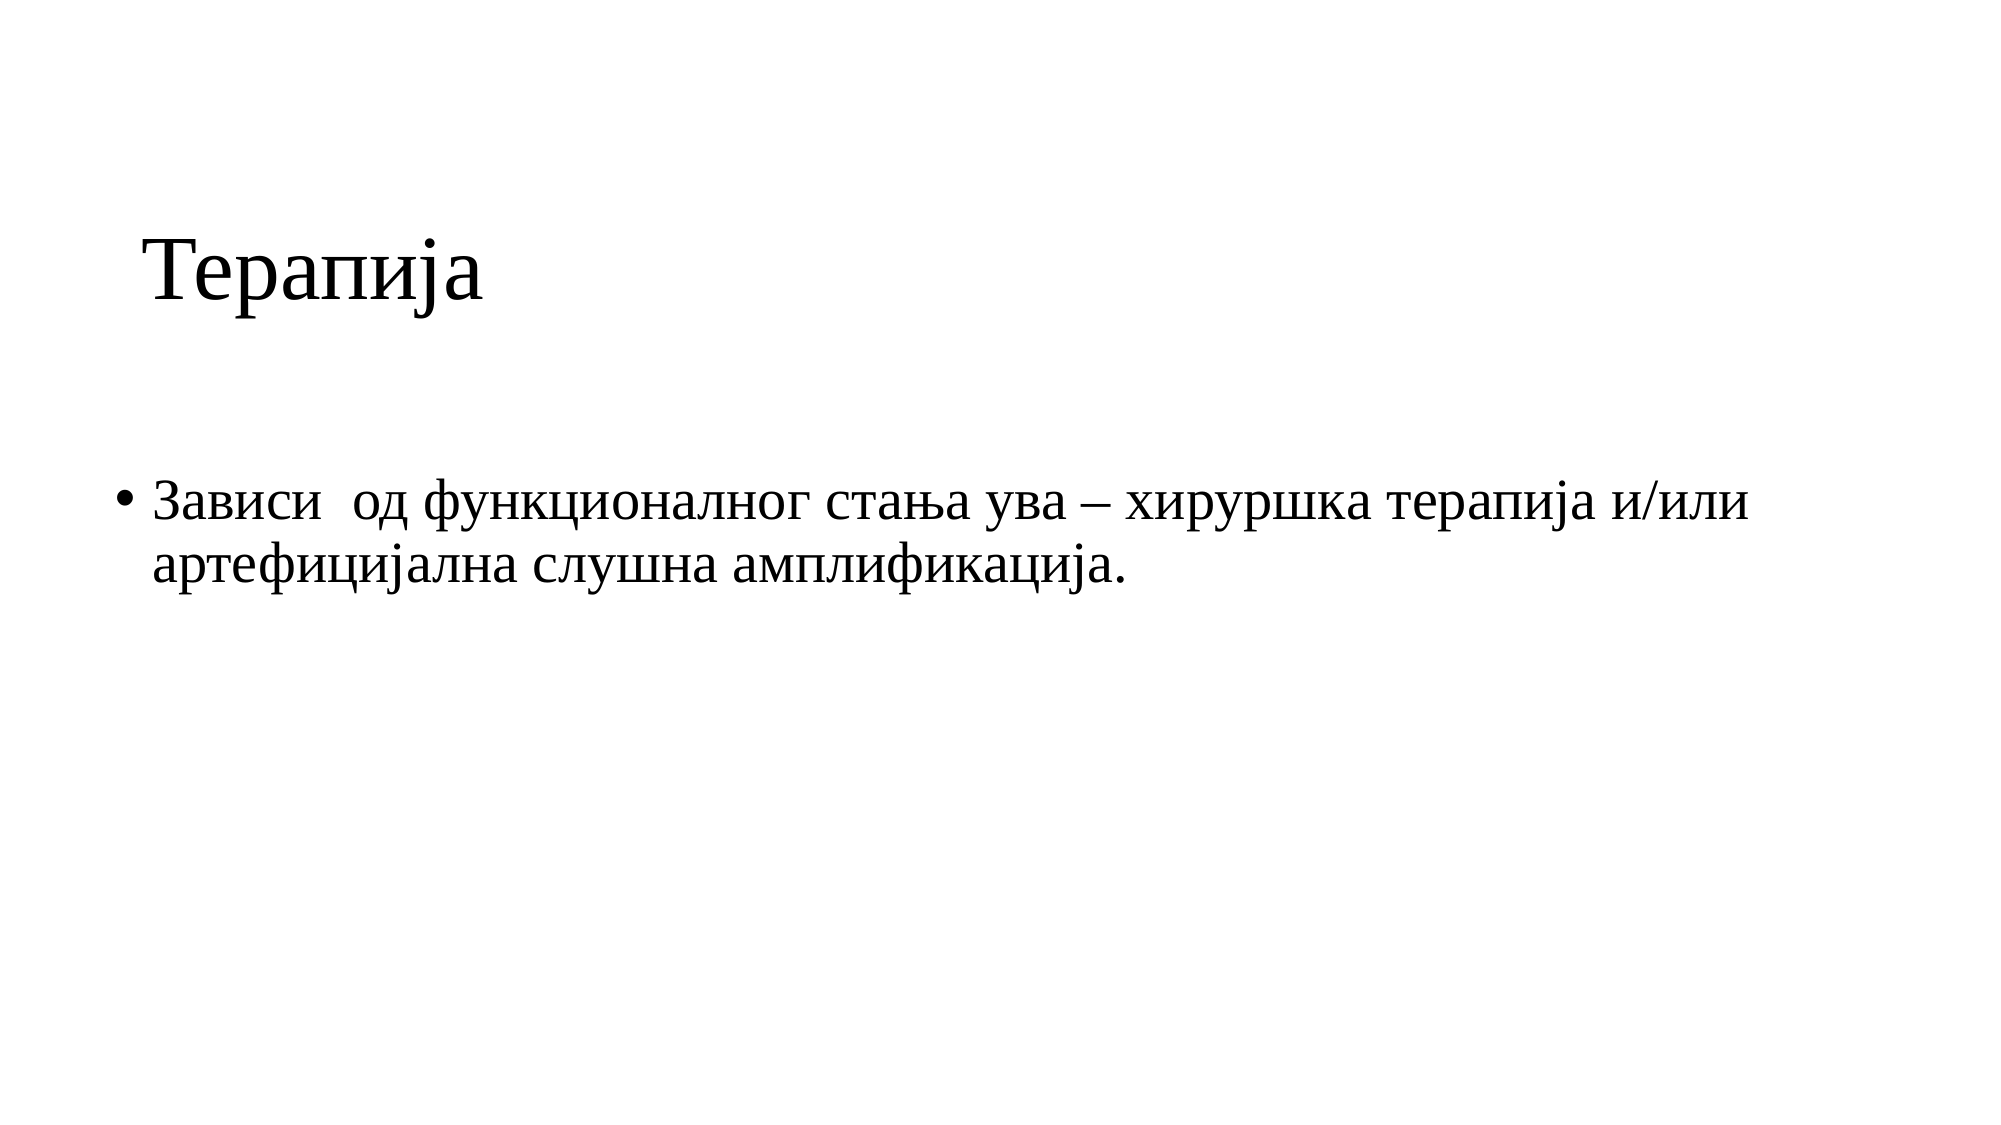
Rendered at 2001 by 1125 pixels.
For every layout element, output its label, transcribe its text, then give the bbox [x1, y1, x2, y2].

list Терапија Зависи од функционалног стања ува – хируршкa терапија и/или артефицијална слушна амплификација. [99, 213, 1846, 691]
